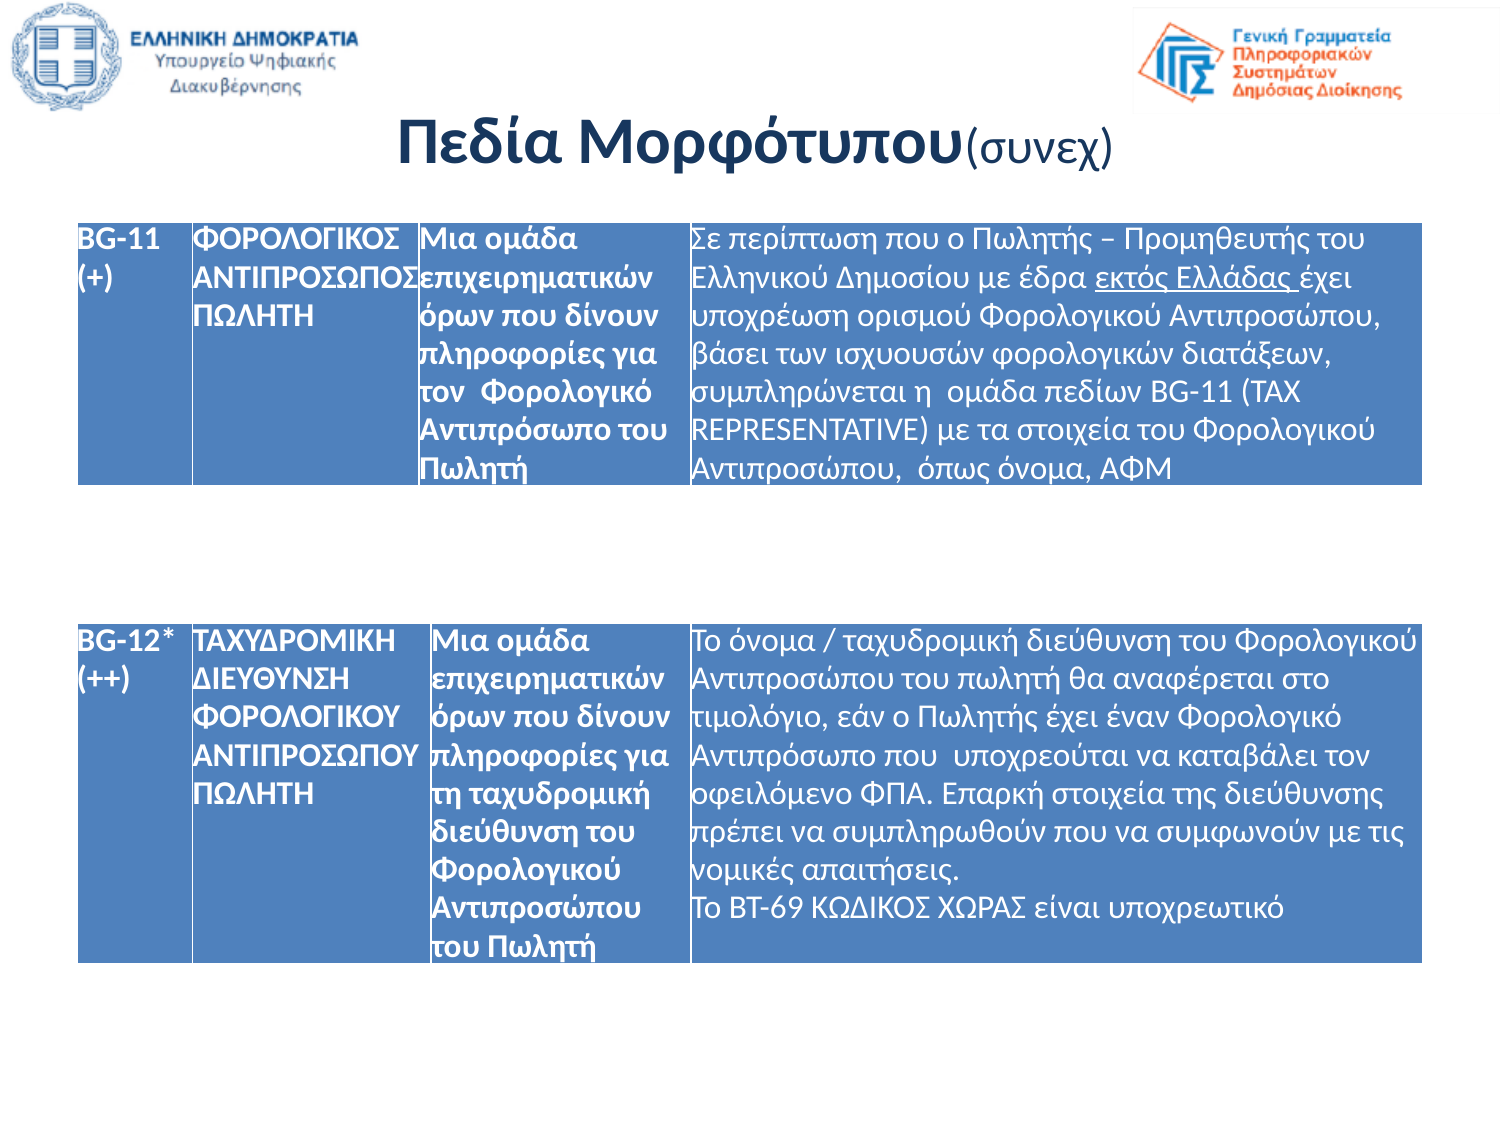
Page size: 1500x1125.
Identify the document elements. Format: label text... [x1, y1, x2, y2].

table_header Σε περίπτωση που ο Πωλητής – Προμηθευτής του Ελληνικού Δημοσίου με έδρα εκτός Ελλάδας έχει υποχρέωση ορισμού Φορολογικού Αντιπροσώπου, βάσει των ισχυουσών φορολογικών διατάξεων, συμπληρώνεται η ομάδα πεδίων BG-11 (TAX REPRESENTATIVE) με τα στοιχεία του Φορολογικού Αντιπροσώπου, όπως όνομα, ΑΦΜ [692, 223, 1422, 485]
table_header BG-12* (++) [78, 624, 192, 963]
table_header ΤΑΧΥΔΡΟΜΙΚΗ ΔΙΕΥΘΥΝΣΗ ΦΟΡΟΛΟΓΙΚΟΥ ΑΝΤΙΠΡΟΣΩΠΟΥ ΠΩΛΗΤΗ [193, 624, 430, 963]
table_header Μια ομάδα επιχειρηματικών όρων που δίνουν πληροφορίες για τον Φορολογικό Αντιπρόσωπο του Πωλητή [420, 223, 690, 485]
table_header BG-11 (+) [78, 223, 192, 485]
table_header Το όνομα / ταχυδρομική διεύθυνση του Φορολογικού Αντιπροσώπου του πωλητή θα αναφέρεται στο τιμολόγιο, εάν ο Πωλητής έχει έναν Φορολογικό Αντιπρόσωπο που υποχρεούται να καταβάλει τον οφειλόμενο ΦΠΑ. Επαρκή στοιχεία της διεύθυνσης πρέπει να συμπληρωθούν που να συμφωνούν με τις νομικές απαιτήσεις. To BT-69 ΚΩΔΙΚΟΣ ΧΩΡΑΣ είναι υποχρεωτικό [692, 624, 1422, 963]
text_box Πεδία Μορφότυπου(συνεχ) [277, 89, 1235, 197]
table_header ΦΟΡΟΛΟΓΙΚΟΣ ΑΝΤΙΠΡΟΣΩΠΟΣ ΠΩΛΗΤΗ [193, 223, 418, 485]
table_header Μια ομάδα επιχειρηματικών όρων που δίνουν πληροφορίες για τη ταχυδρομική διεύθυνση του Φορολογικού Αντιπροσώπου του Πωλητή [432, 624, 690, 963]
